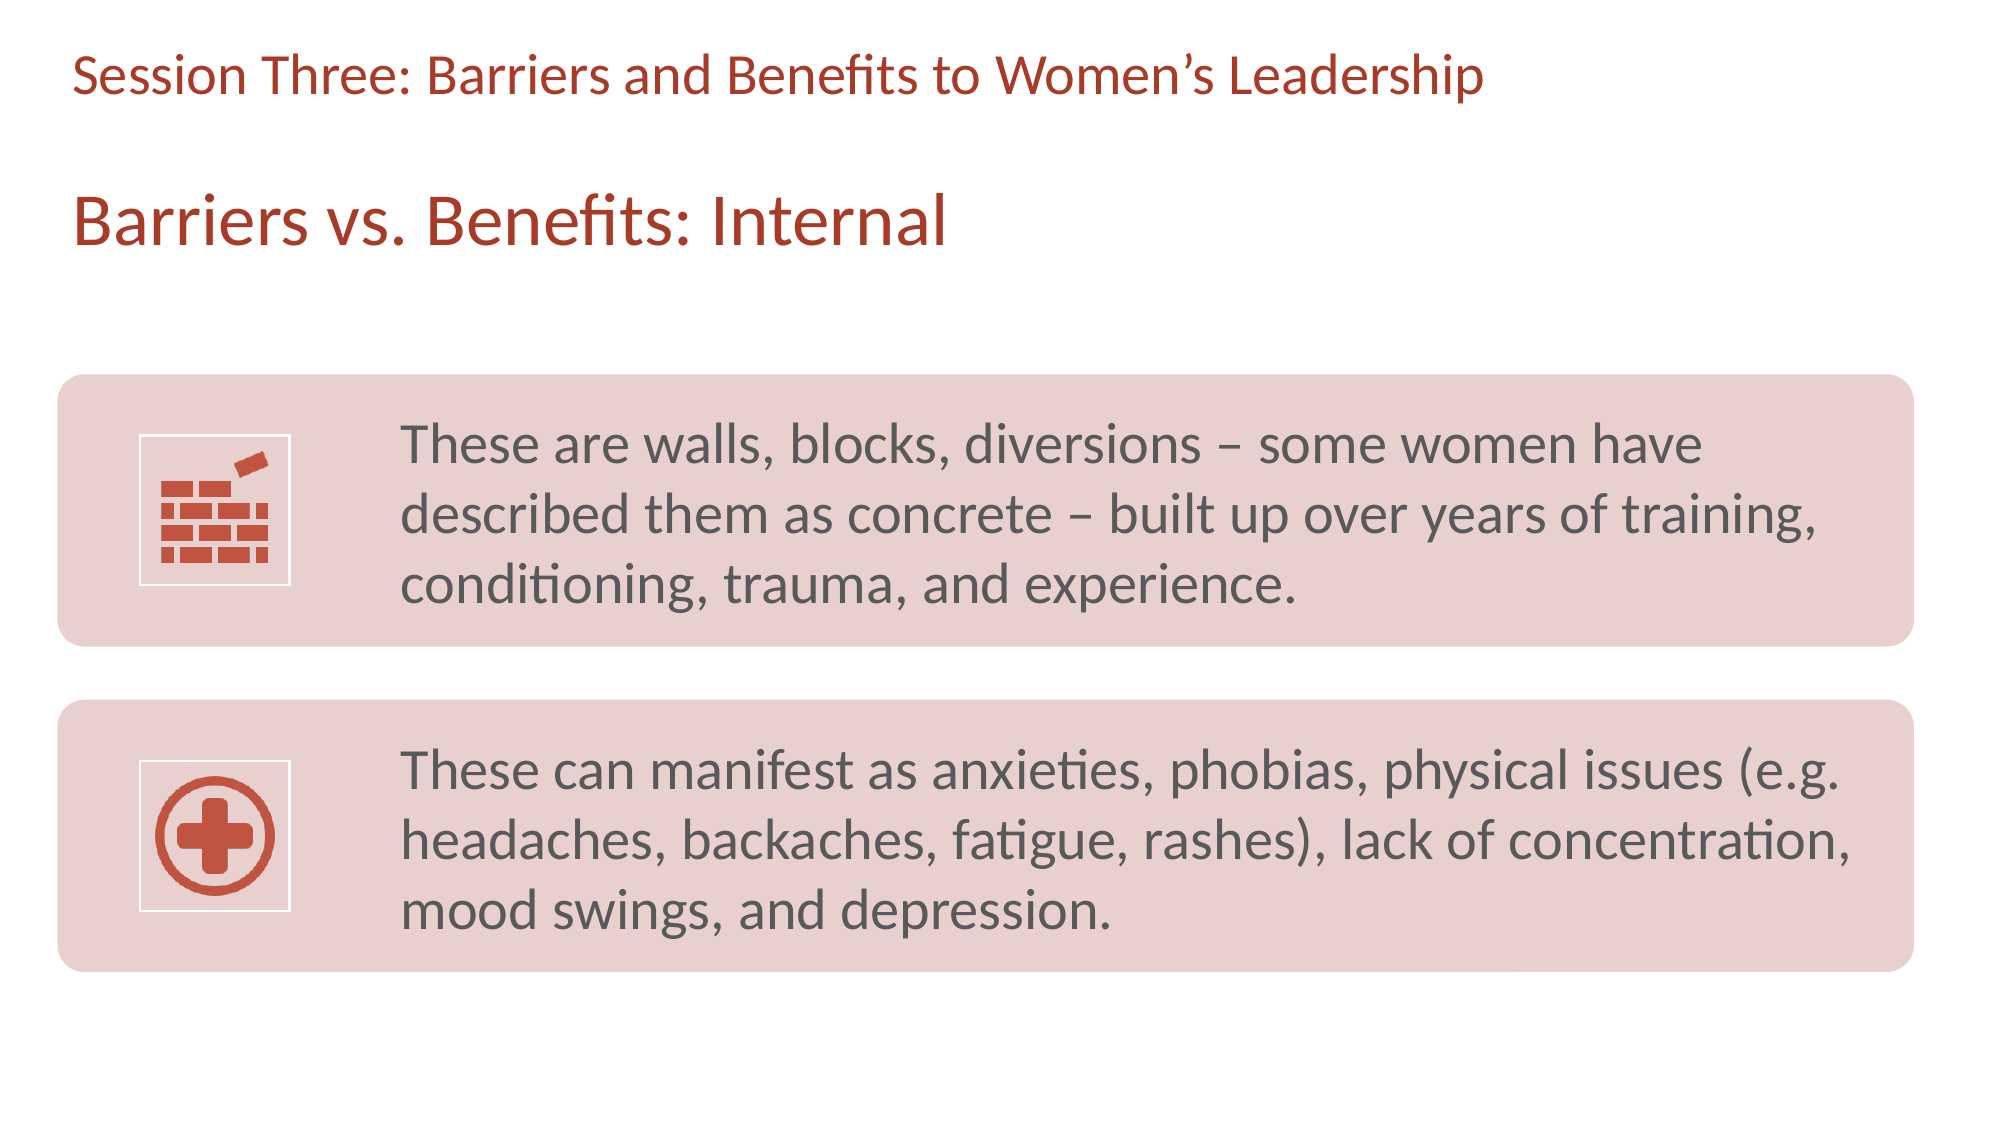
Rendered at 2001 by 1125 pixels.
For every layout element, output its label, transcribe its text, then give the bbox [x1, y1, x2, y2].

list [57, 318, 1914, 1028]
title Session Three: Barriers and Benefits to Women’s Leadership [57, 36, 1934, 124]
list Barriers vs. Benefits: Internal [57, 172, 1934, 270]
